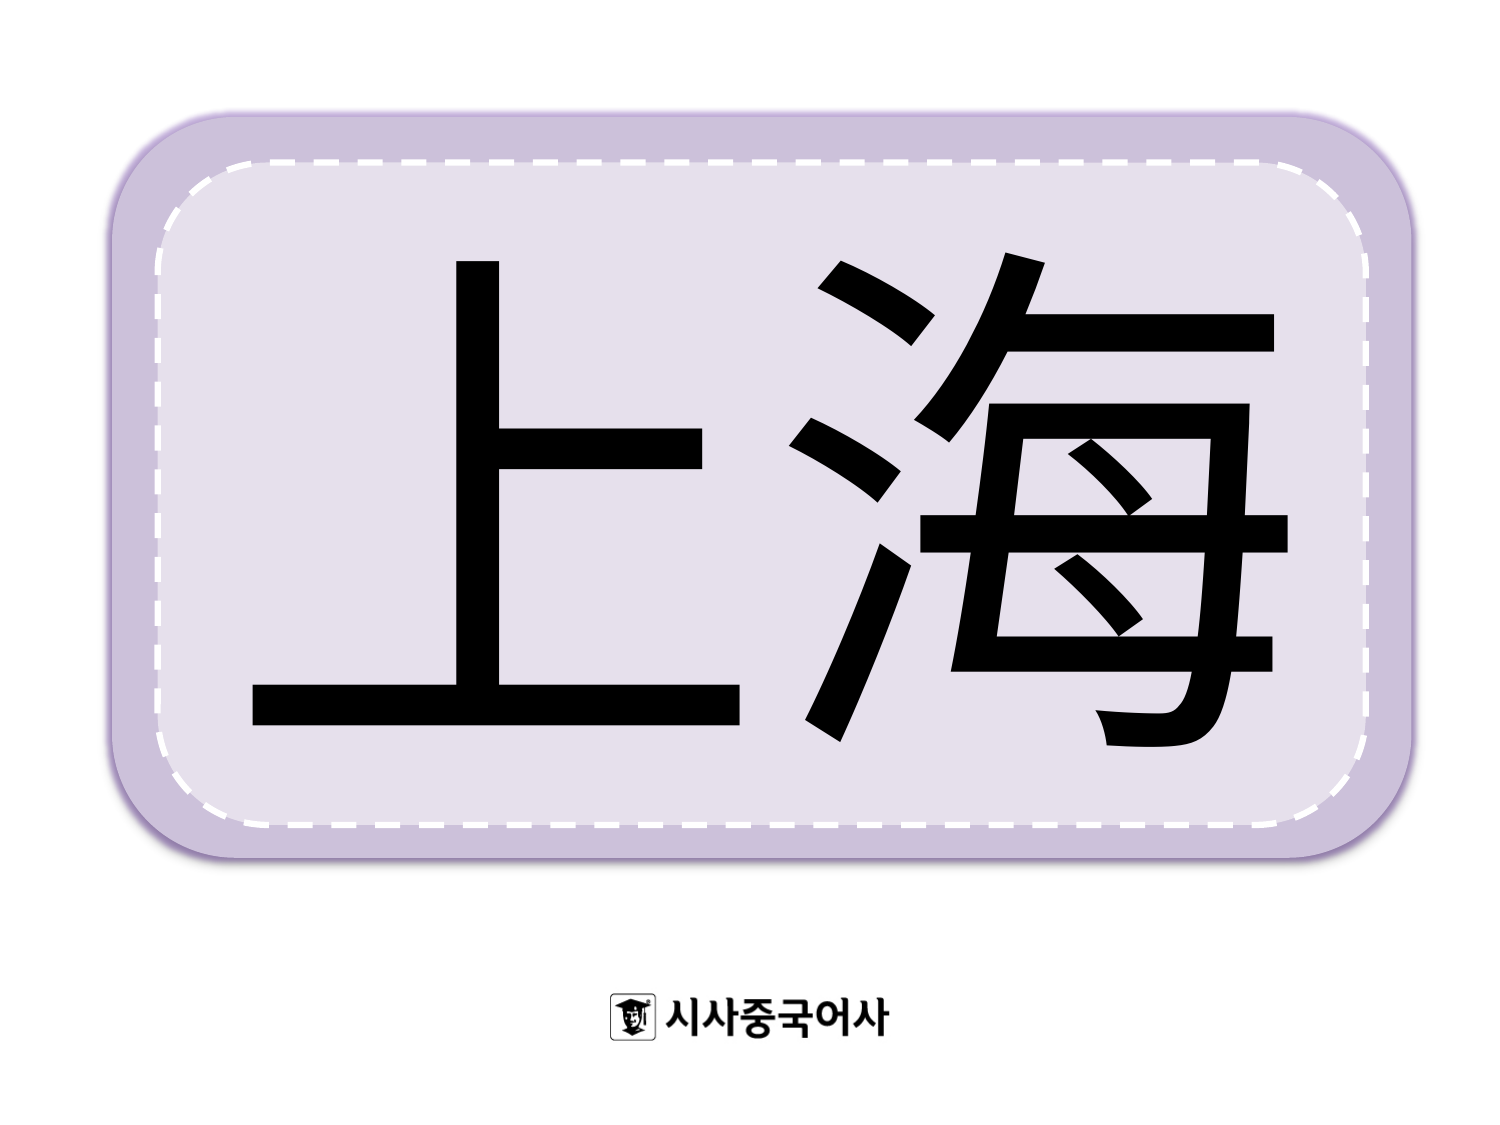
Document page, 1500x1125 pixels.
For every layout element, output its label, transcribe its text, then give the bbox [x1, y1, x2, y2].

picture [602, 987, 898, 1047]
text_box 上海 [162, 160, 1371, 824]
